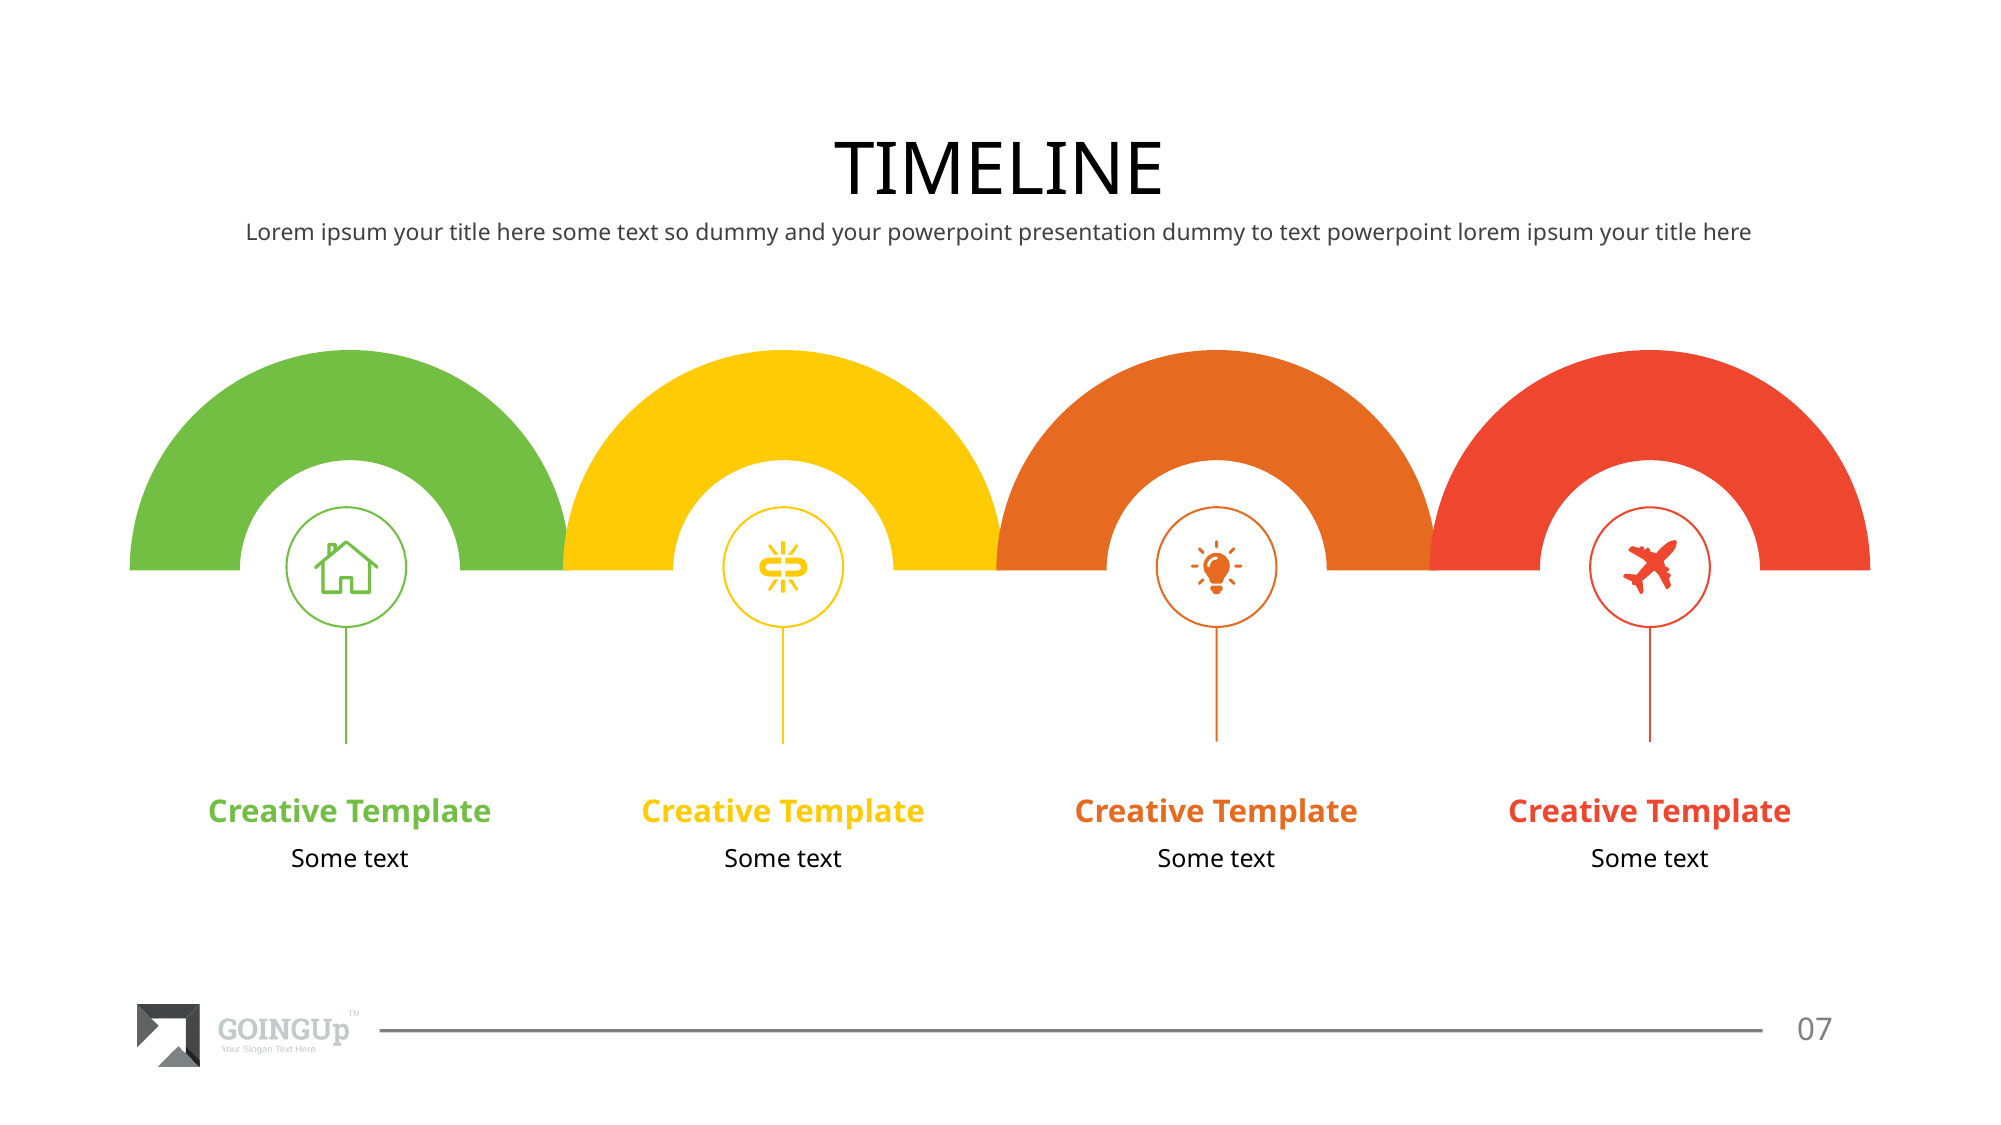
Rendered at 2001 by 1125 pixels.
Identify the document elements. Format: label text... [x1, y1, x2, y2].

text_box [182, 784, 518, 882]
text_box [1156, 507, 1277, 742]
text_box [1048, 784, 1385, 882]
list Lorem ipsum your title here some text so dummy and your powerpoint presentation dummy to text powerpoint lorem ipsum your title here [137, 213, 1863, 260]
title TIMELINE [137, 114, 1863, 213]
text_box [995, 348, 1433, 572]
slide_number 07 [1767, 983, 1863, 1079]
text_box [1428, 348, 1872, 572]
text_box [723, 507, 844, 744]
text_box [561, 348, 1000, 572]
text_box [1482, 784, 1818, 882]
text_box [1590, 507, 1710, 742]
text_box [128, 348, 567, 572]
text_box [286, 507, 407, 744]
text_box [615, 784, 951, 882]
